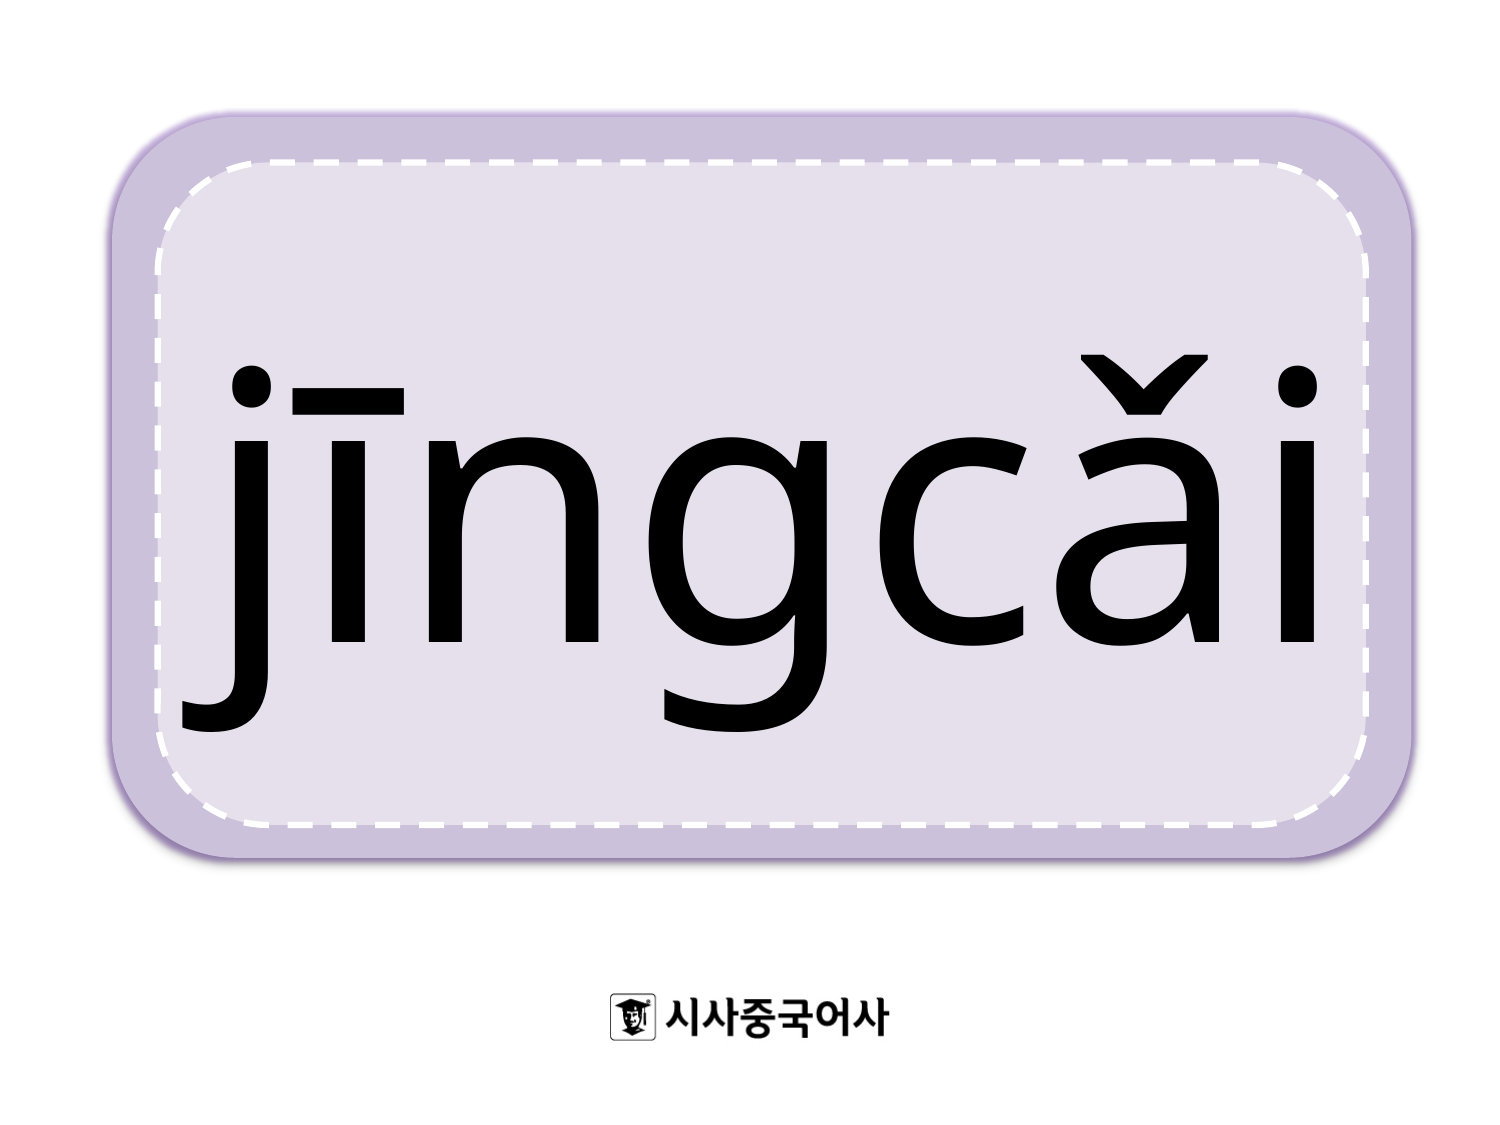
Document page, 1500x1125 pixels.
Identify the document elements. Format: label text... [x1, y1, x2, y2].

picture [602, 987, 898, 1047]
text_box jīngcǎi [171, 160, 1380, 824]
